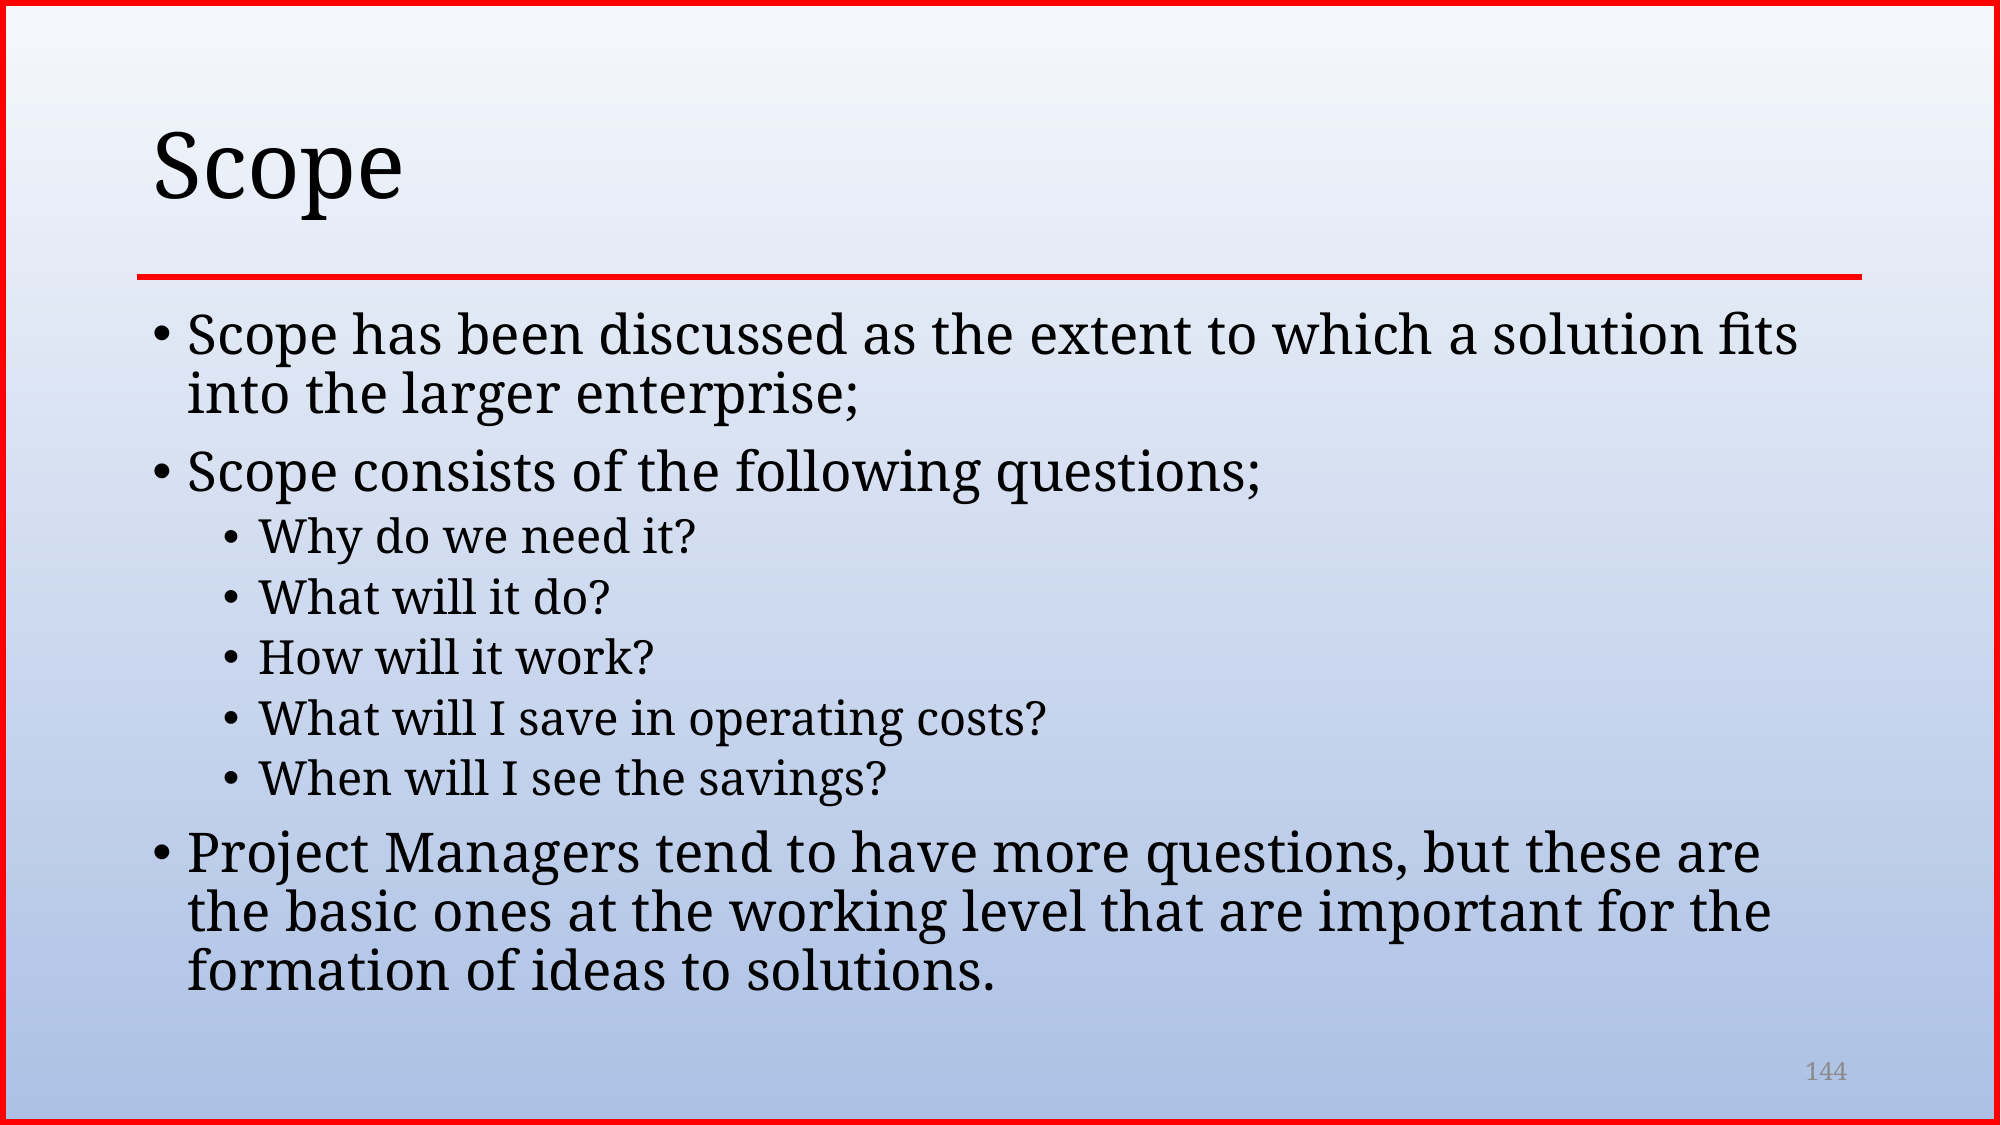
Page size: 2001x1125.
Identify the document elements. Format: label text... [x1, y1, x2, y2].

title Scope [137, 59, 1863, 278]
slide_number 144 [1412, 1042, 1863, 1103]
list Scope has been discussed as the extent to which a solution fits into the larger enterprise; Scope consists of the following questions; Why do we need it? What will it do? How will it work? What will I save in operating costs? When will I see the savings? Project Managers tend to have more questions, but these are the basic ones at the working level that are important for the formation of ideas to solutions. [137, 299, 1863, 1014]
